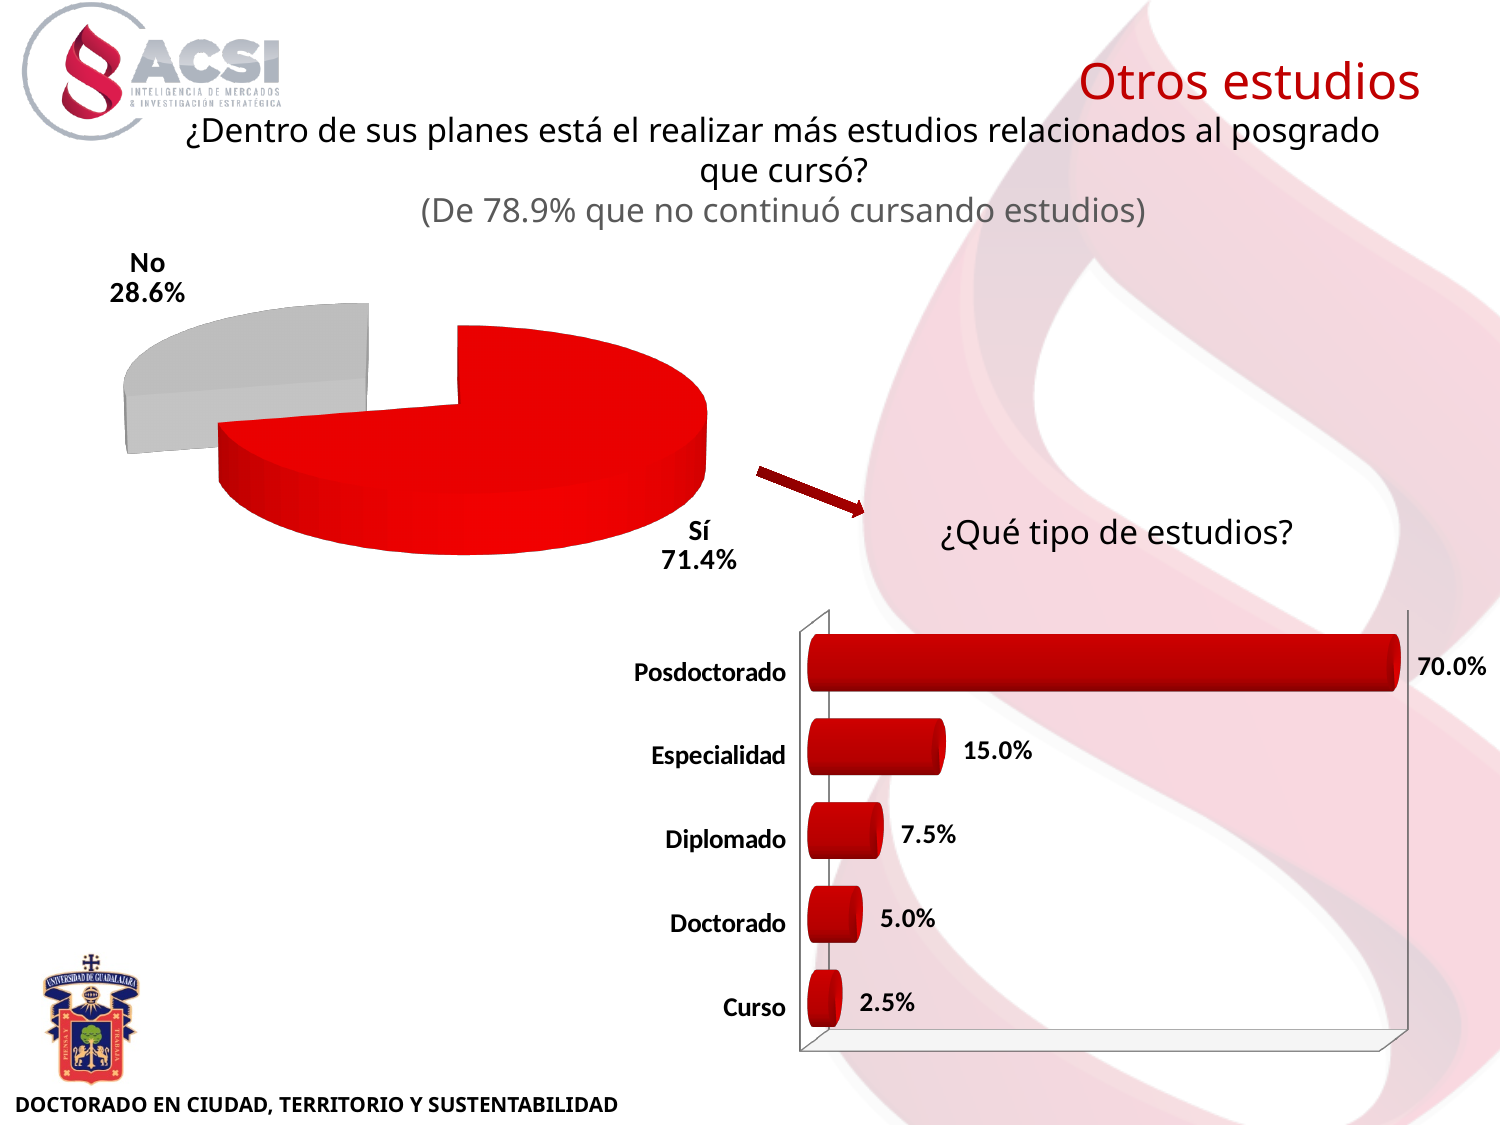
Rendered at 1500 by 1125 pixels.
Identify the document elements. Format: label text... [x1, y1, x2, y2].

chart [36, 219, 1500, 1078]
text_box ¿Qué tipo de estudios? [832, 503, 1431, 559]
picture [10, 0, 292, 159]
picture [41, 952, 141, 1088]
text_box Otros estudios [525, 42, 1437, 118]
text_box ¿Dentro de sus planes está el realizar más estudios relacionados al posgrado que cursó? (De 78.9% que no continuó cursando estudios) [158, 101, 1411, 237]
text_box [832, 494, 854, 503]
